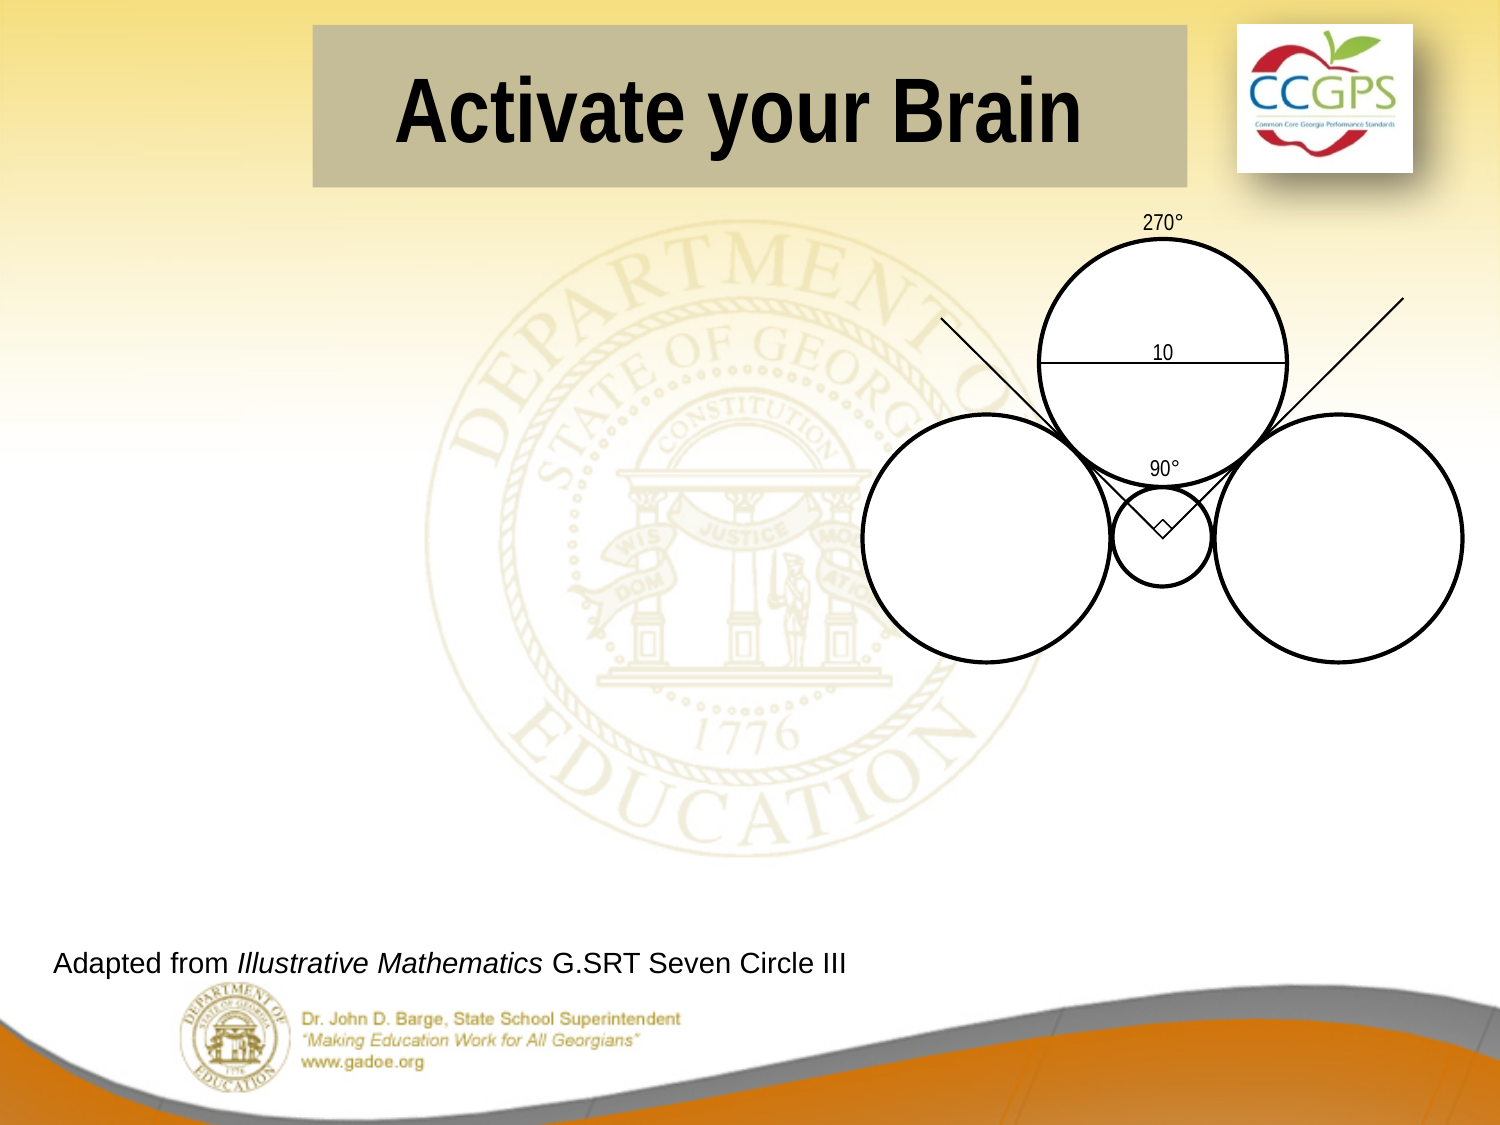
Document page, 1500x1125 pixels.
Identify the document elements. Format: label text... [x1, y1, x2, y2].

title Activate your Brain [312, 24, 1188, 188]
text_box Adapted from Illustrative Mathematics G.SRT Seven Circle III [38, 936, 863, 987]
picture [0, 0, 1500, 1125]
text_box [862, 195, 1463, 663]
